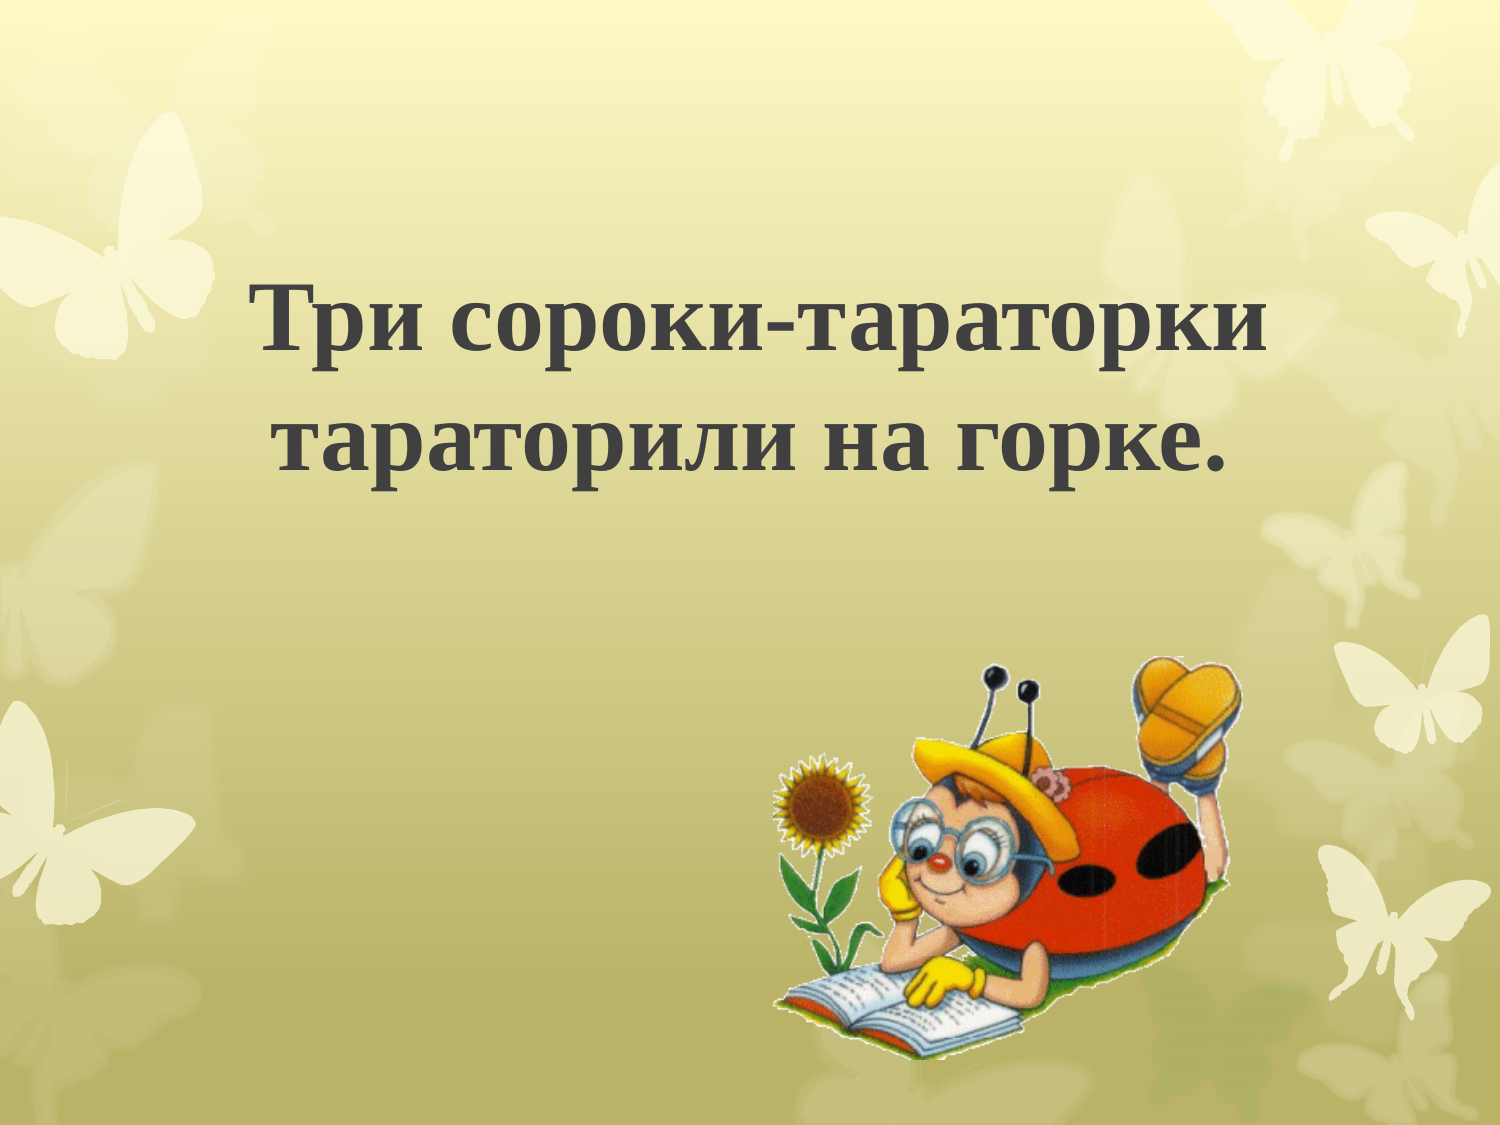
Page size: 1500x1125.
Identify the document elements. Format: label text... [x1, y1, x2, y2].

list Три сороки-тараторки тараторили на горке. [0, 66, 1500, 740]
picture [773, 656, 1243, 1061]
